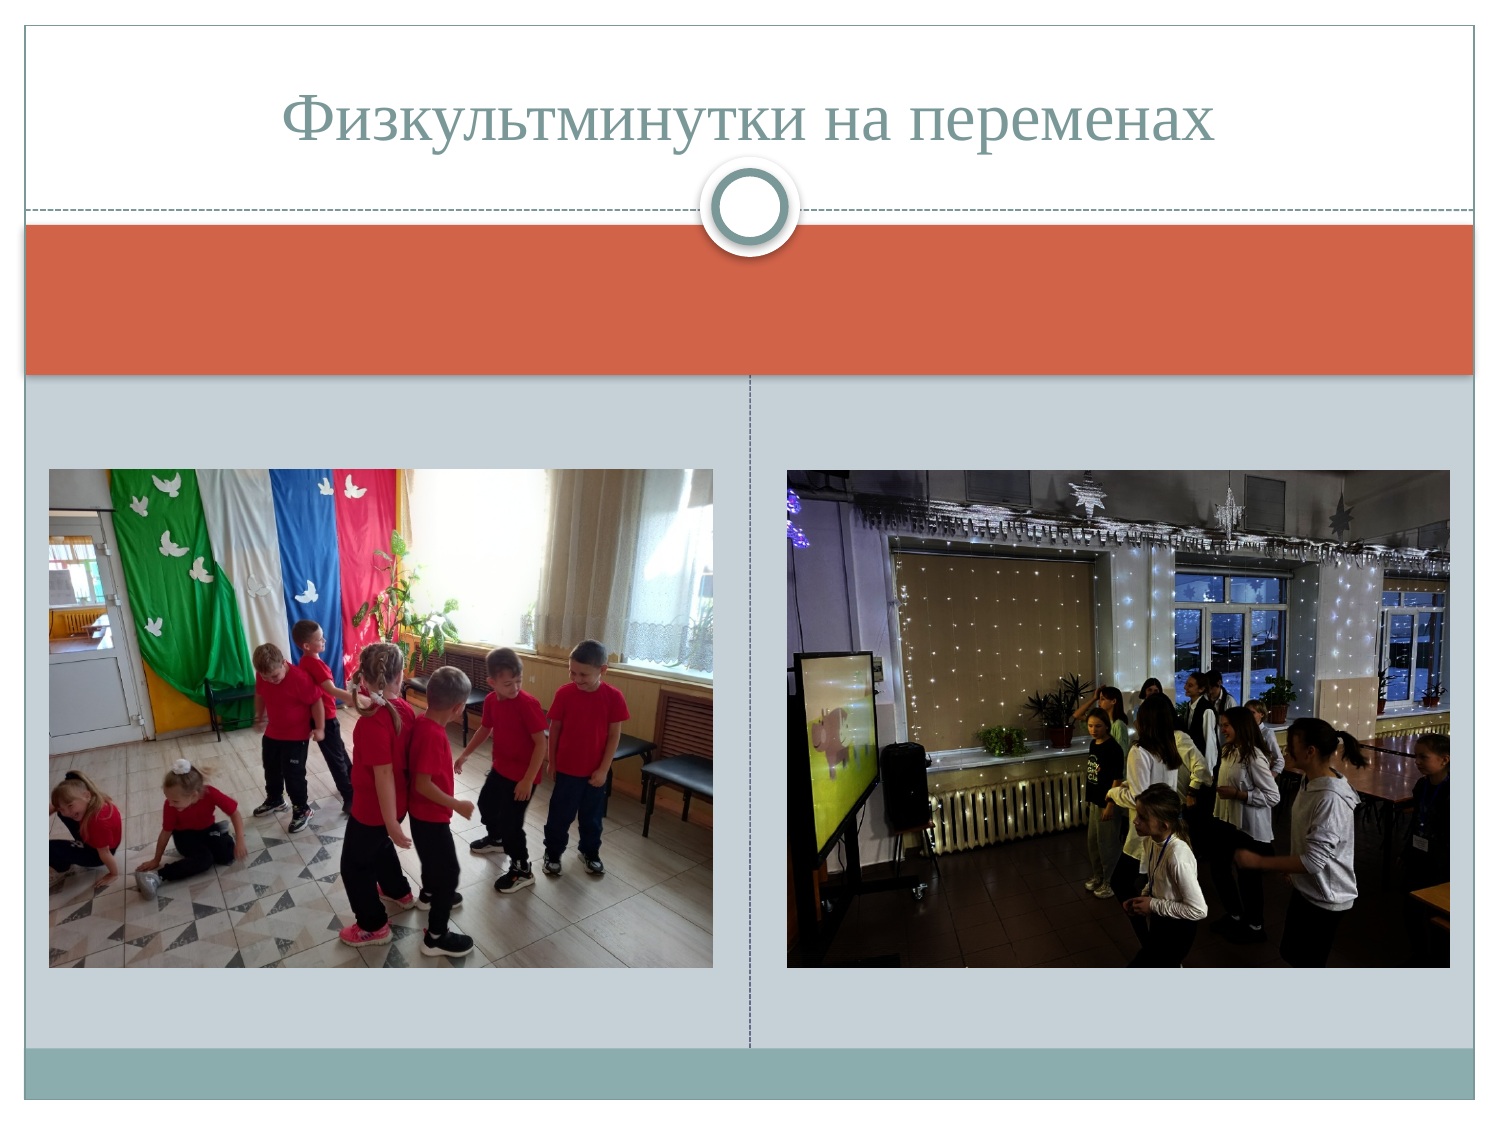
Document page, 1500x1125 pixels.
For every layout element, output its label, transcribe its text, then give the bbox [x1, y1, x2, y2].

title Физкультминутки на переменах [49, 37, 1450, 162]
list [49, 469, 713, 968]
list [787, 470, 1451, 968]
